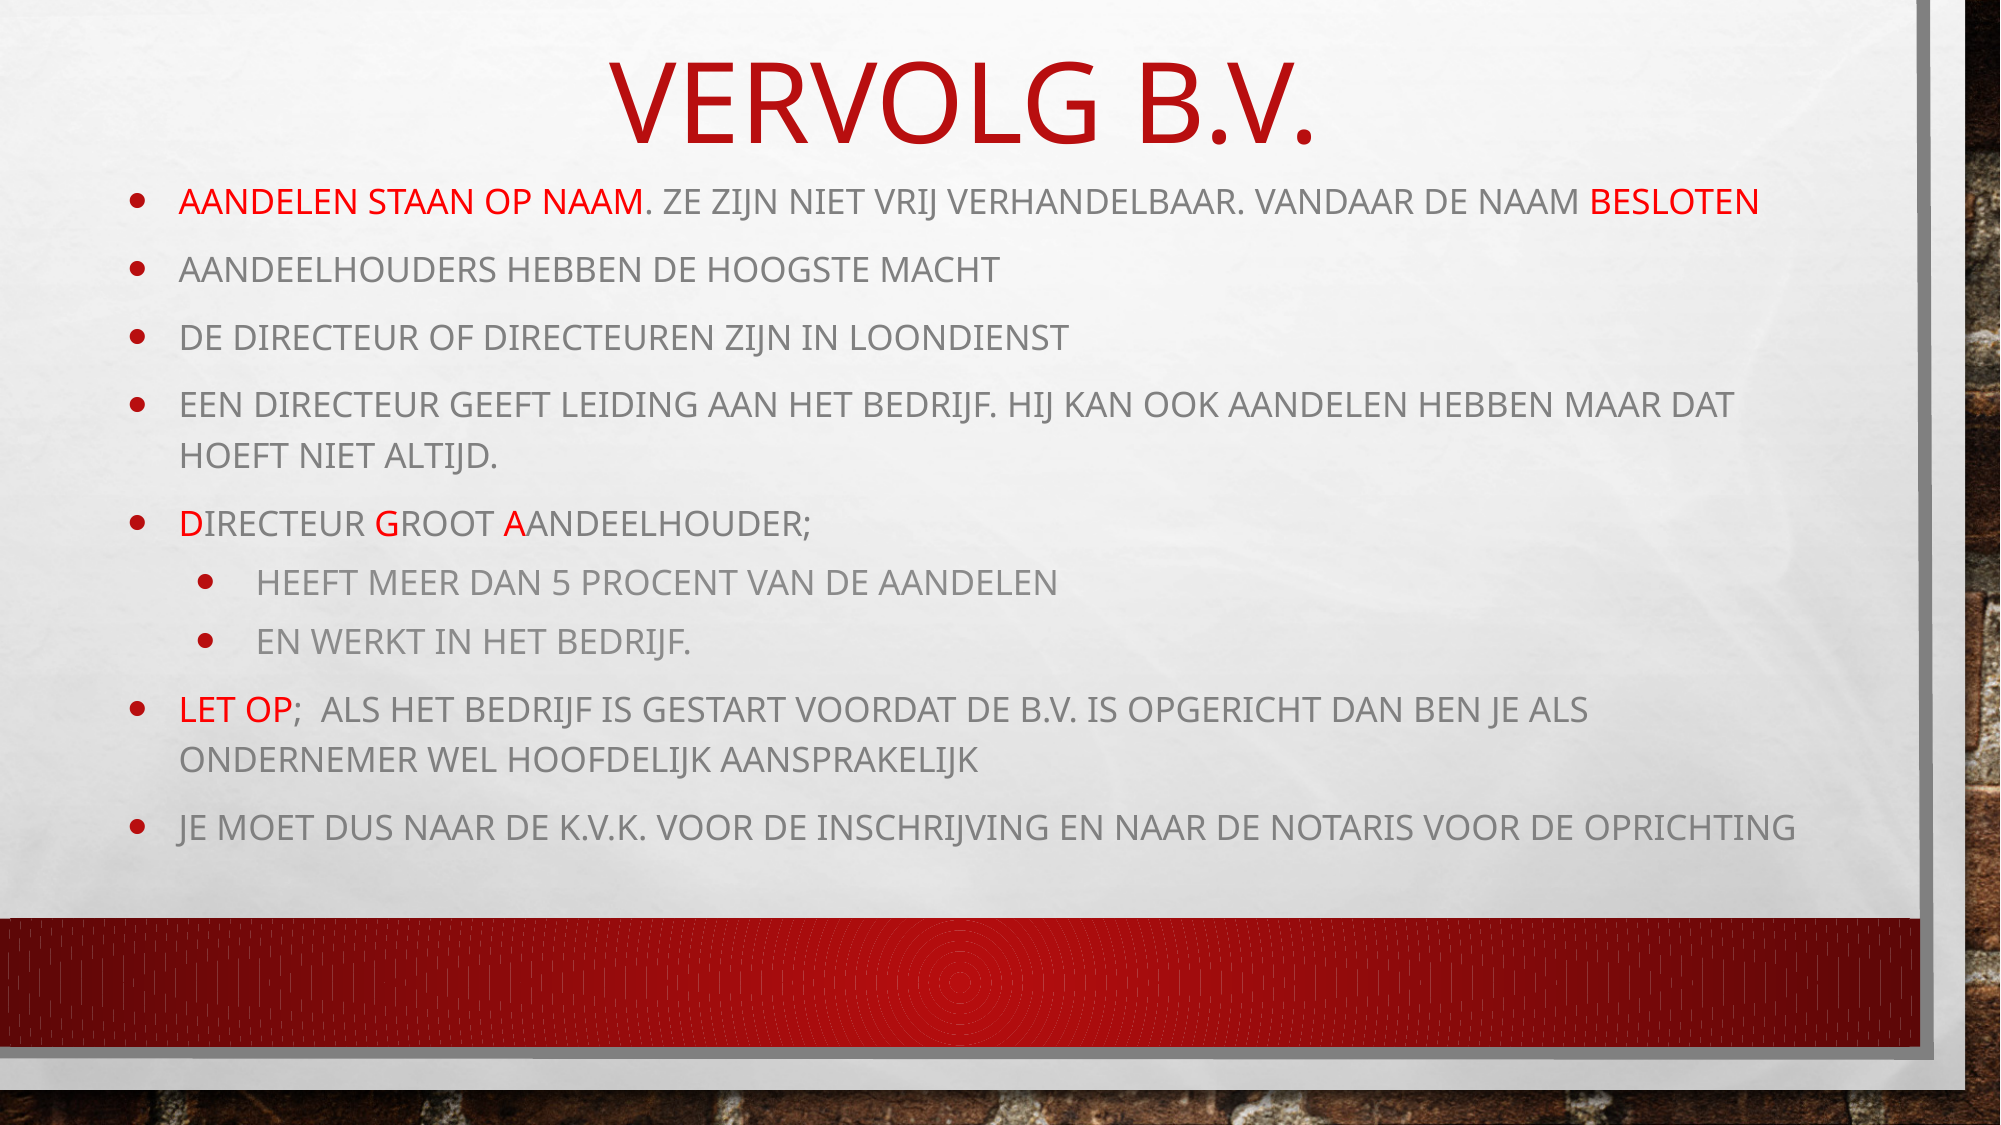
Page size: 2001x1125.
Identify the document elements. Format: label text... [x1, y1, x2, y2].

picture [0, 0, 2000, 1125]
title Vervolg B.V. [112, 0, 1818, 163]
list Aandelen staan op naam. Ze zijn niet vrij verhandelbaar. Vandaar de naam BESLOTEN Aandeelhouders hebben de hoogste macht De directeur of directeuren zijn in loondienst Een directeur geeft leiding aan het bedrijf. Hij kan ook aandelen hebben maar dat hoeft niet altijd. Directeur Groot Aandeelhouder; Heeft meer dan 5 procent van de aandelen en werkt in het bedrijf. Let op; Als het bedrijf is gestart voordat de b.V. is opgericht dan ben je als ondernemer wel hoofdelijk aansprakelijk Je moet dus naar de k.v.k. voor de inschrijving en naar de notaris voor de oprichting [112, 163, 1818, 920]
